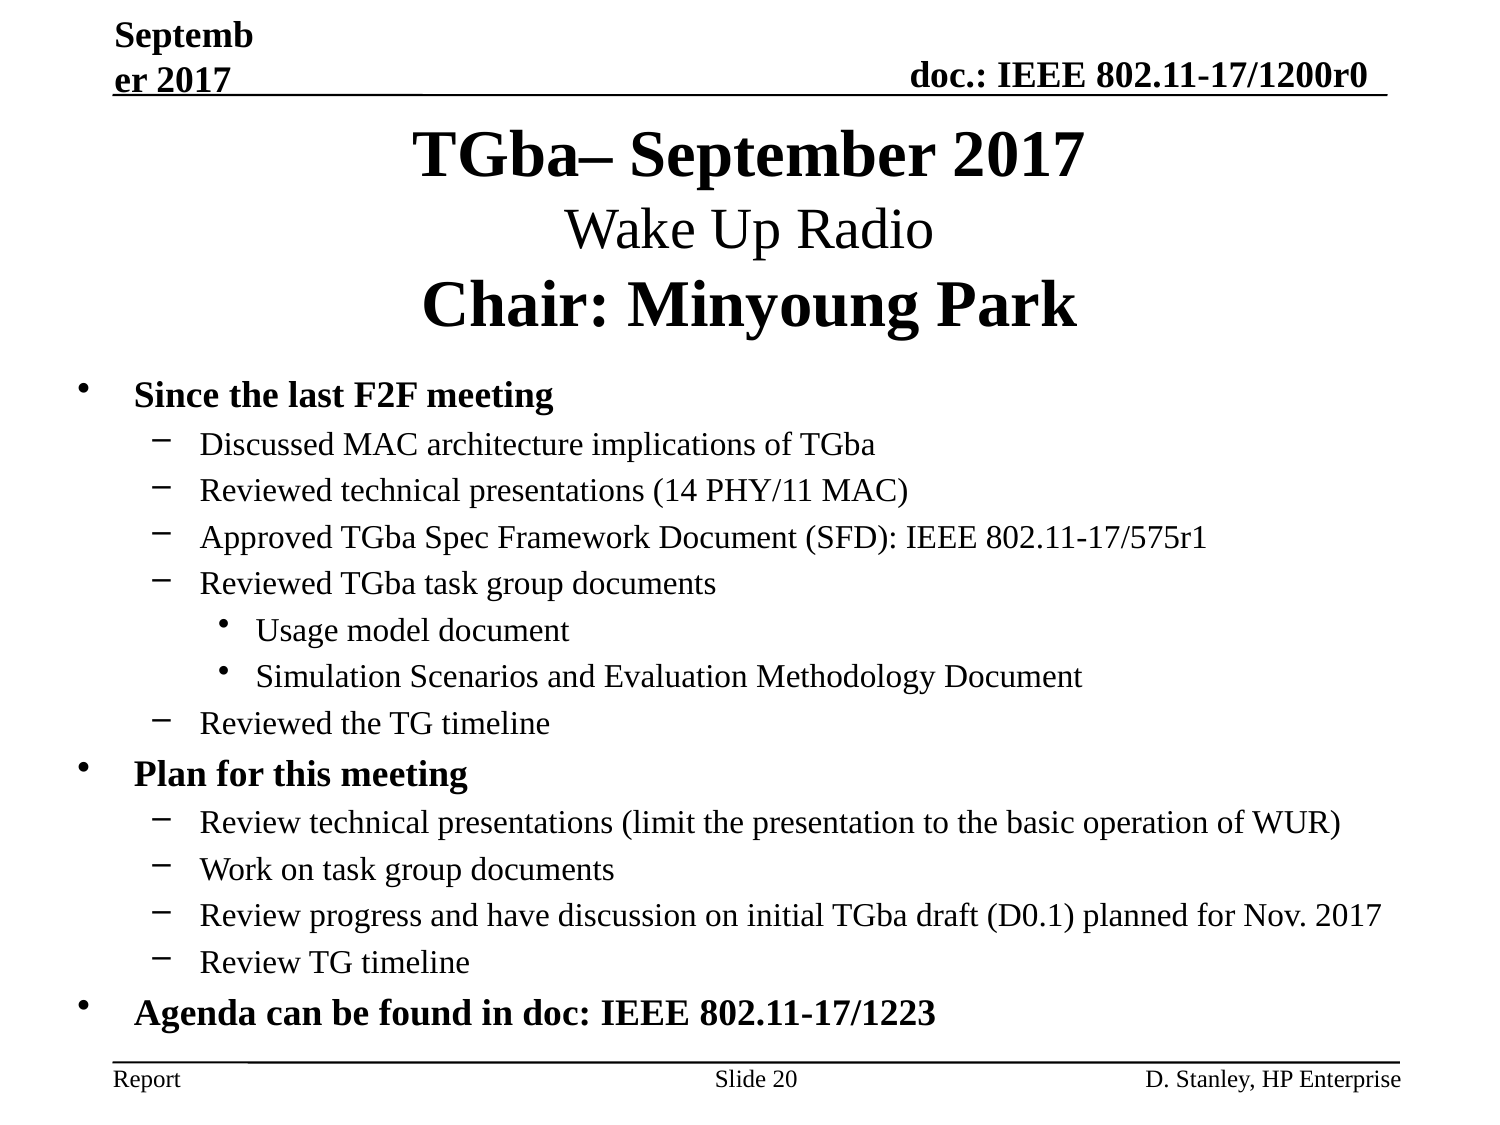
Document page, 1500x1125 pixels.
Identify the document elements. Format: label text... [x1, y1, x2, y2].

footer D. Stanley, HP Enterprise [1057, 1062, 1402, 1093]
title TGba– September 2017 Wake Up Radio Chair: Minyoung Park [112, 137, 1388, 313]
slide_number Slide 20 [712, 1062, 800, 1093]
list Since the last F2F meeting Discussed MAC architecture implications of TGba Reviewed technical presentations (14 PHY/11 MAC) Approved TGba Spec Framework Document (SFD): IEEE 802.11-17/575r1 Reviewed TGba task group documents Usage model document Simulation Scenarios and Evaluation Methodology Document Reviewed the TG timeline Plan for this meeting Review technical presentations (limit the presentation to the basic operation of WUR) Work on task group documents Review progress and have discussion on initial TGba draft (D0.1) planned for Nov. 2017 Review TG timeline Agenda can be found in doc: IEEE 802.11-17/1223 [62, 362, 1463, 1100]
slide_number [114, 54, 269, 100]
